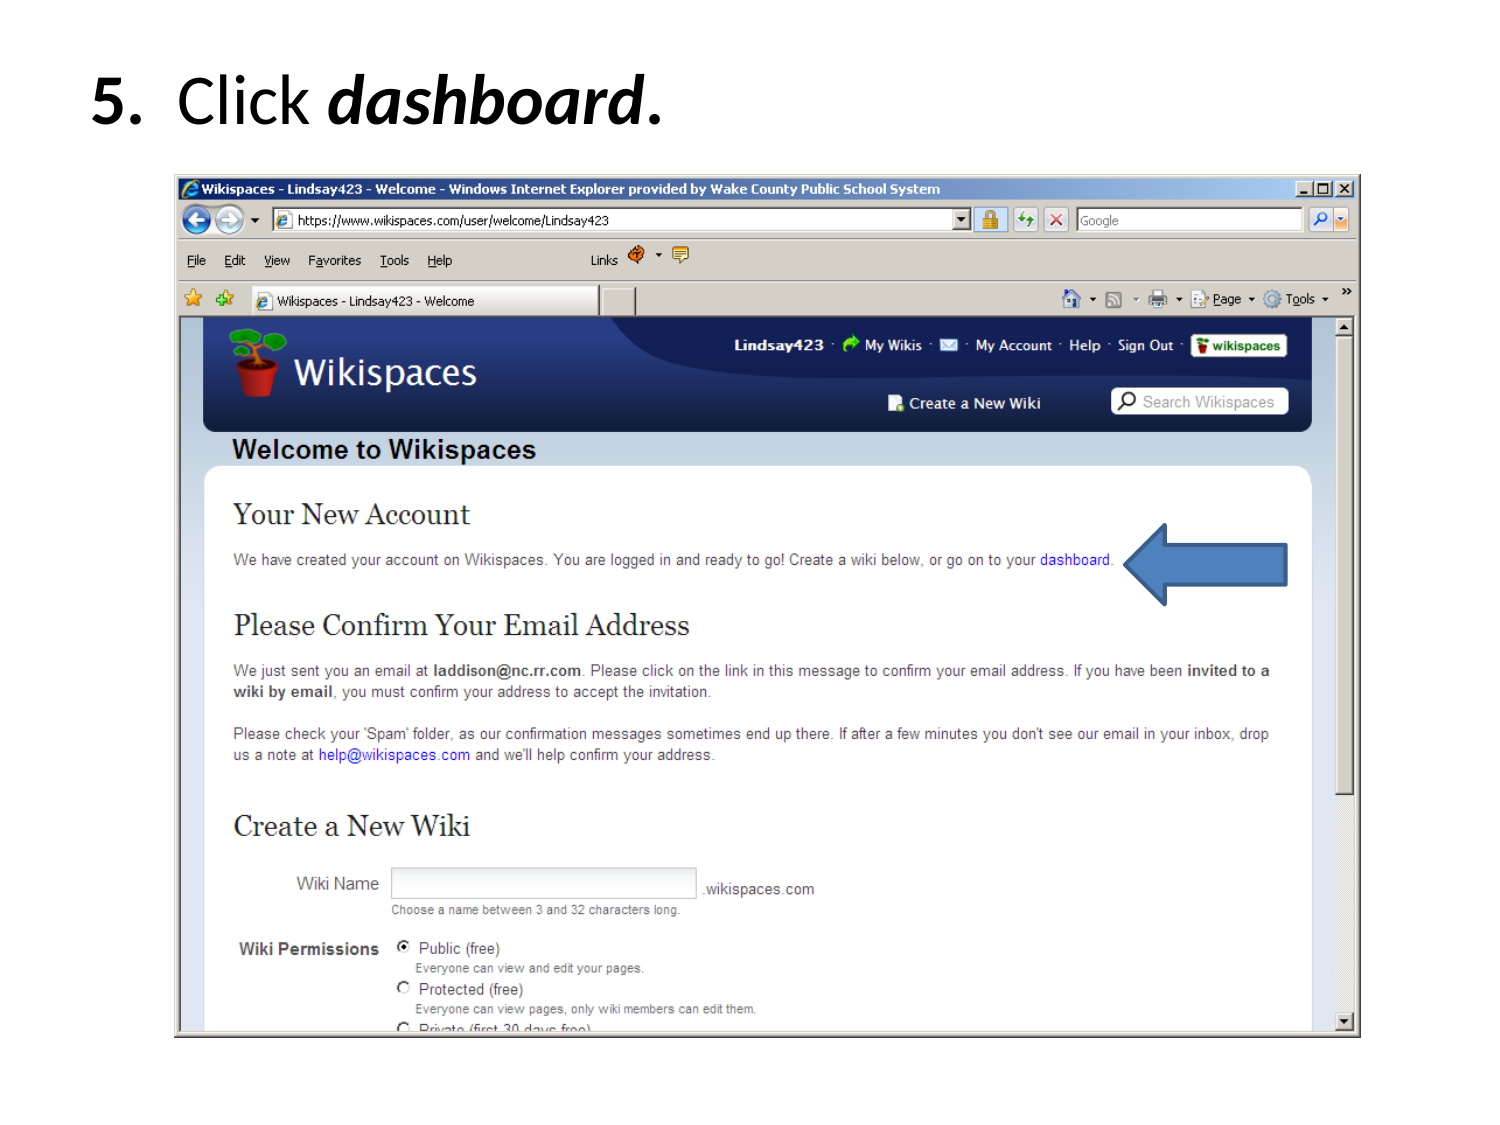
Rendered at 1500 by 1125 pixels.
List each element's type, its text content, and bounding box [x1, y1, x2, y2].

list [174, 174, 1361, 1038]
title 5. Click dashboard. [75, 45, 1425, 233]
